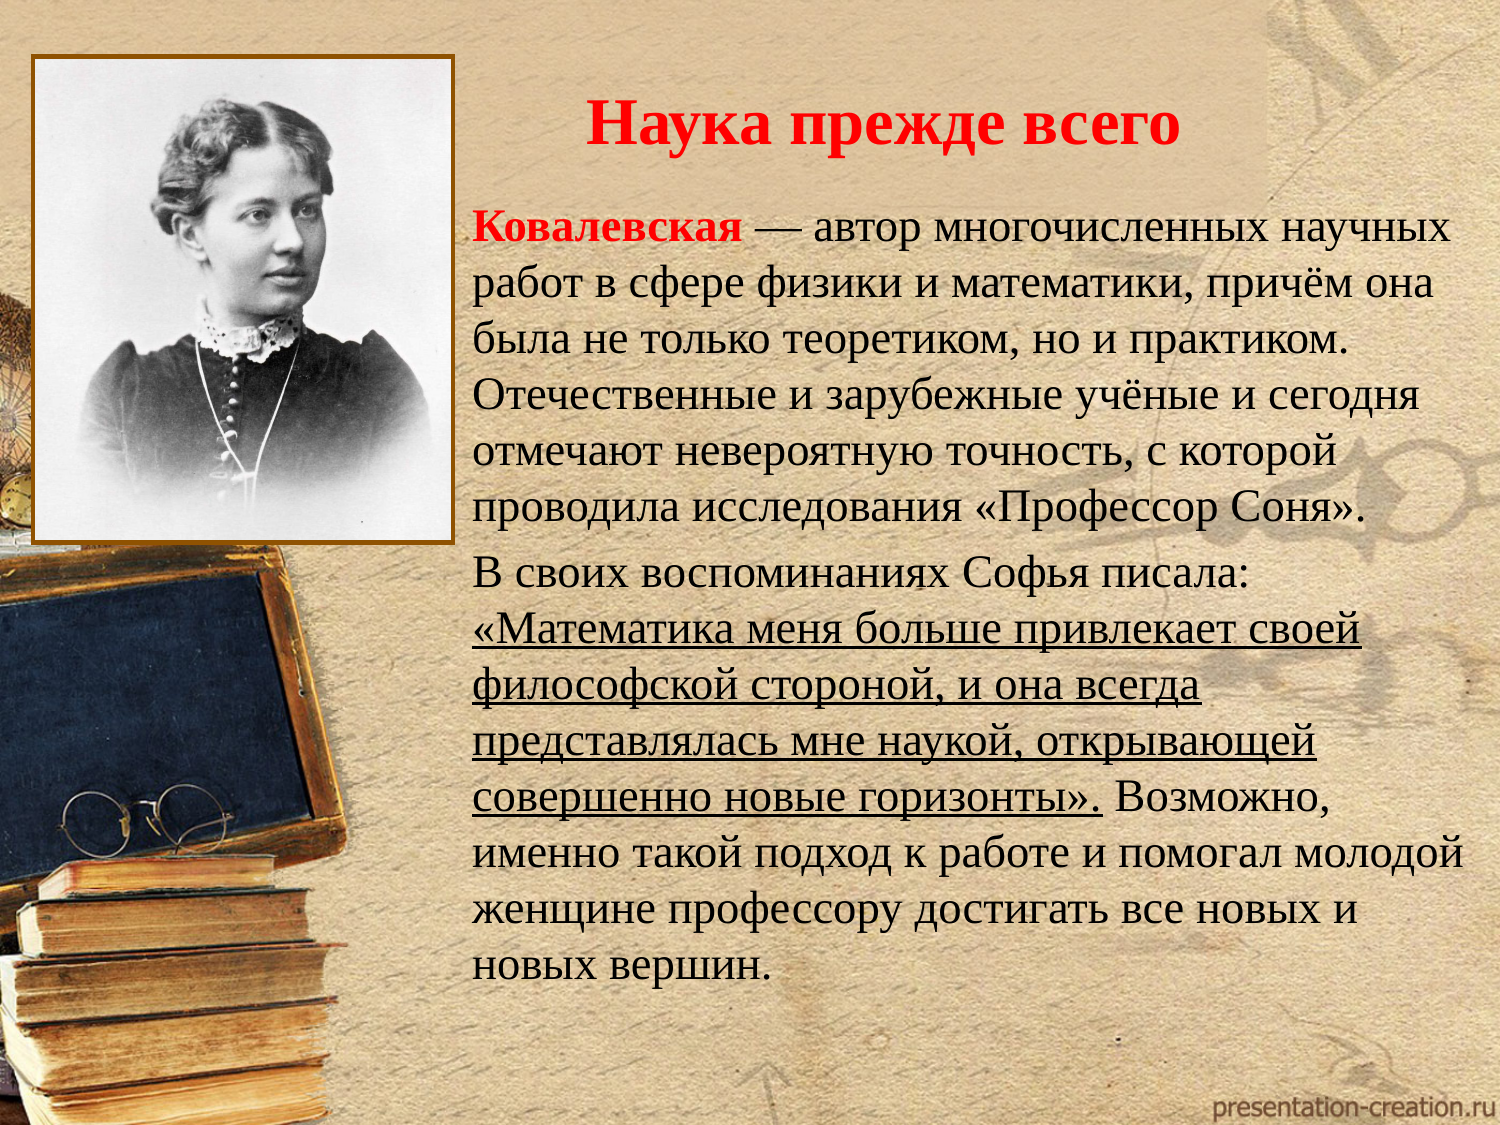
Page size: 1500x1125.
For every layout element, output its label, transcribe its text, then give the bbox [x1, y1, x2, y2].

list Ковалевская — автор многочисленных научных работ в сфере физики и математики, причём она была не только теоретиком, но и практиком. Отечественные и зарубежные учёные и сегодня отмечают невероятную точность, с которой проводила исследования «Профессор Соня». В своих воспоминаниях Софья писала: «Математика меня больше привлекает своей философской стороной, и она всегда представлялась мне наукой, открывающей совершенно новые горизонты». Возможно, именно такой подход к работе и помогал молодой женщине профессору достигать все новых и новых вершин. [457, 187, 1483, 1024]
picture [0, 0, 1500, 1125]
text_box Наука прежде всего [527, 70, 1243, 165]
